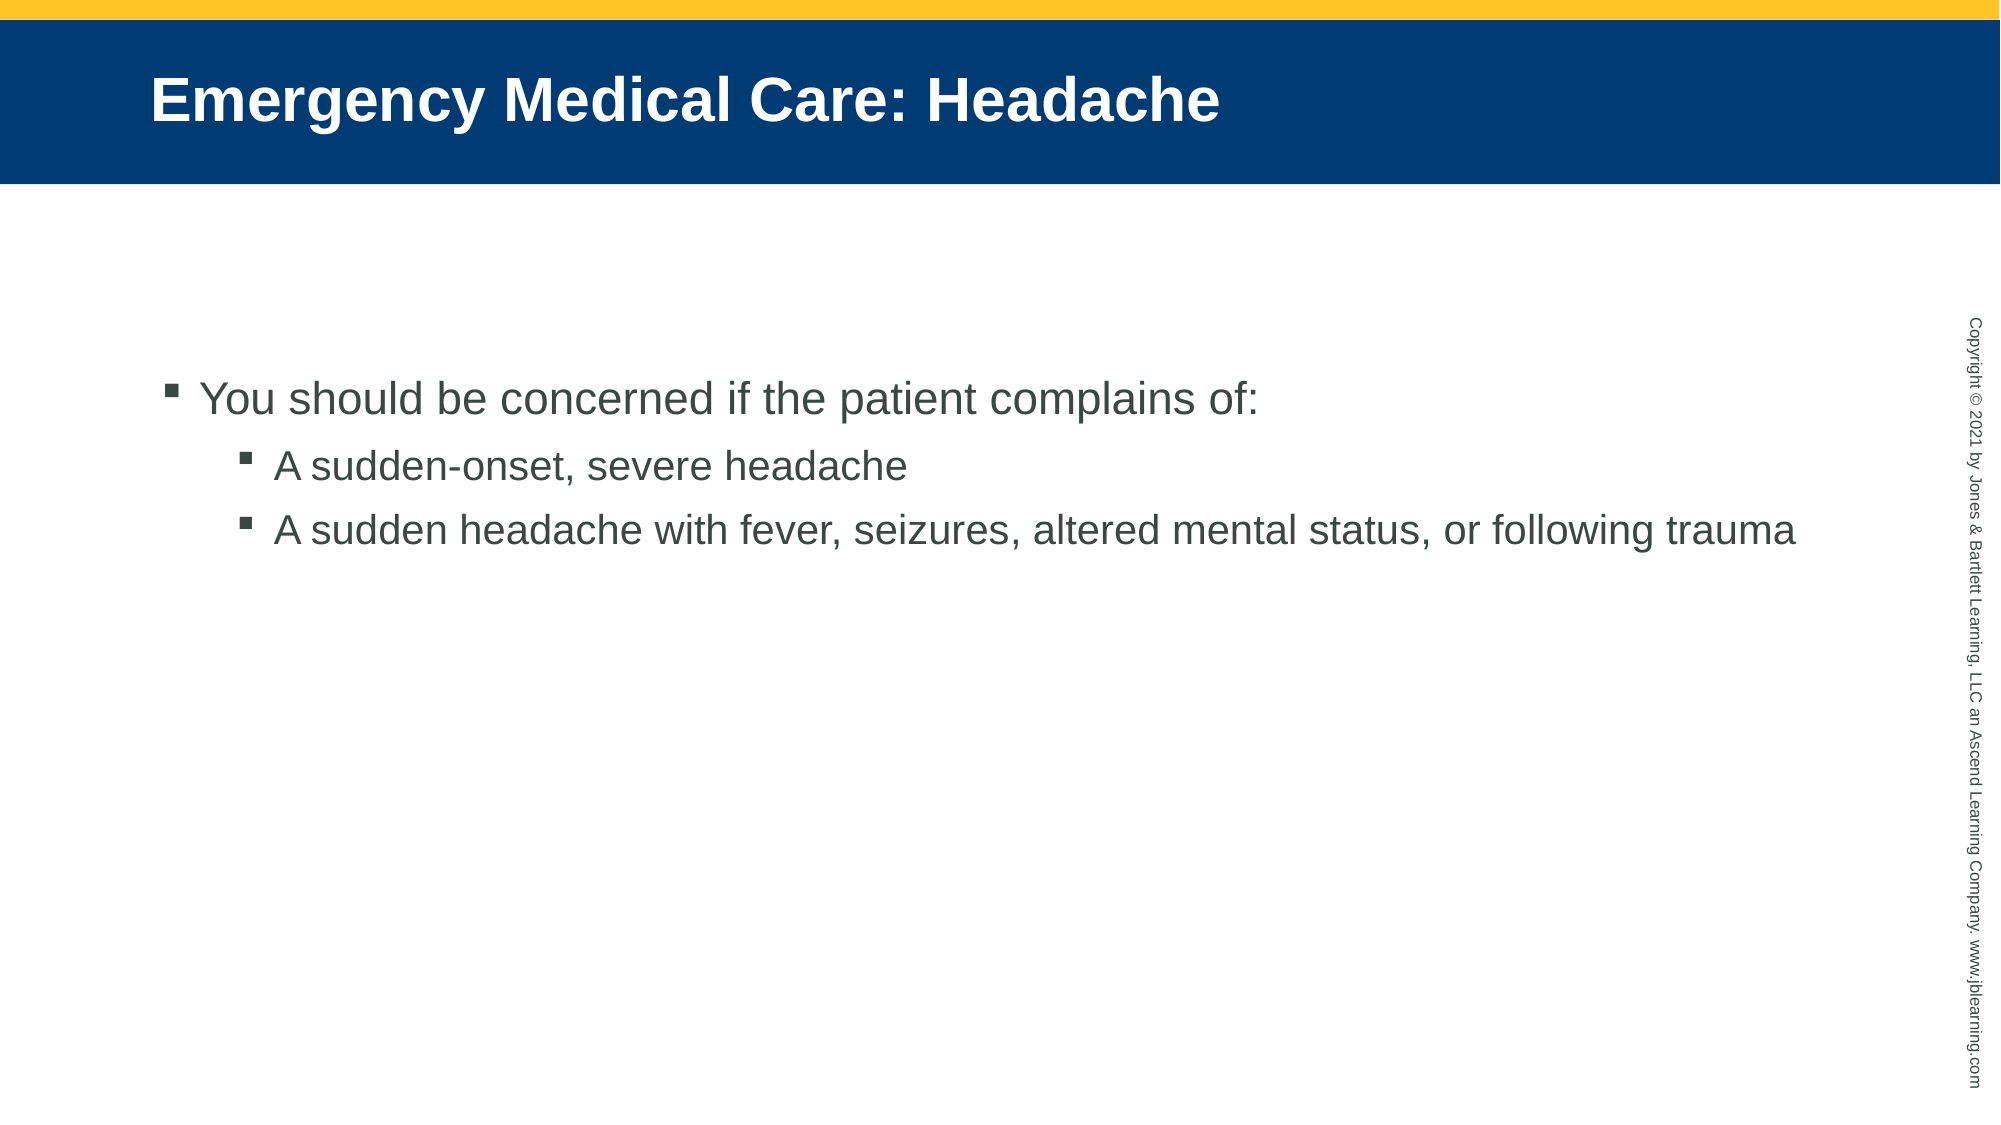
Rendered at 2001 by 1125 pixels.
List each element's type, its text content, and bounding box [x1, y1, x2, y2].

list You should be concerned if the patient complains of: A sudden-onset, severe headache A sudden headache with fever, seizures, altered mental status, or following trauma [146, 361, 1859, 1016]
title Emergency Medical Care: Headache [0, 19, 2000, 185]
